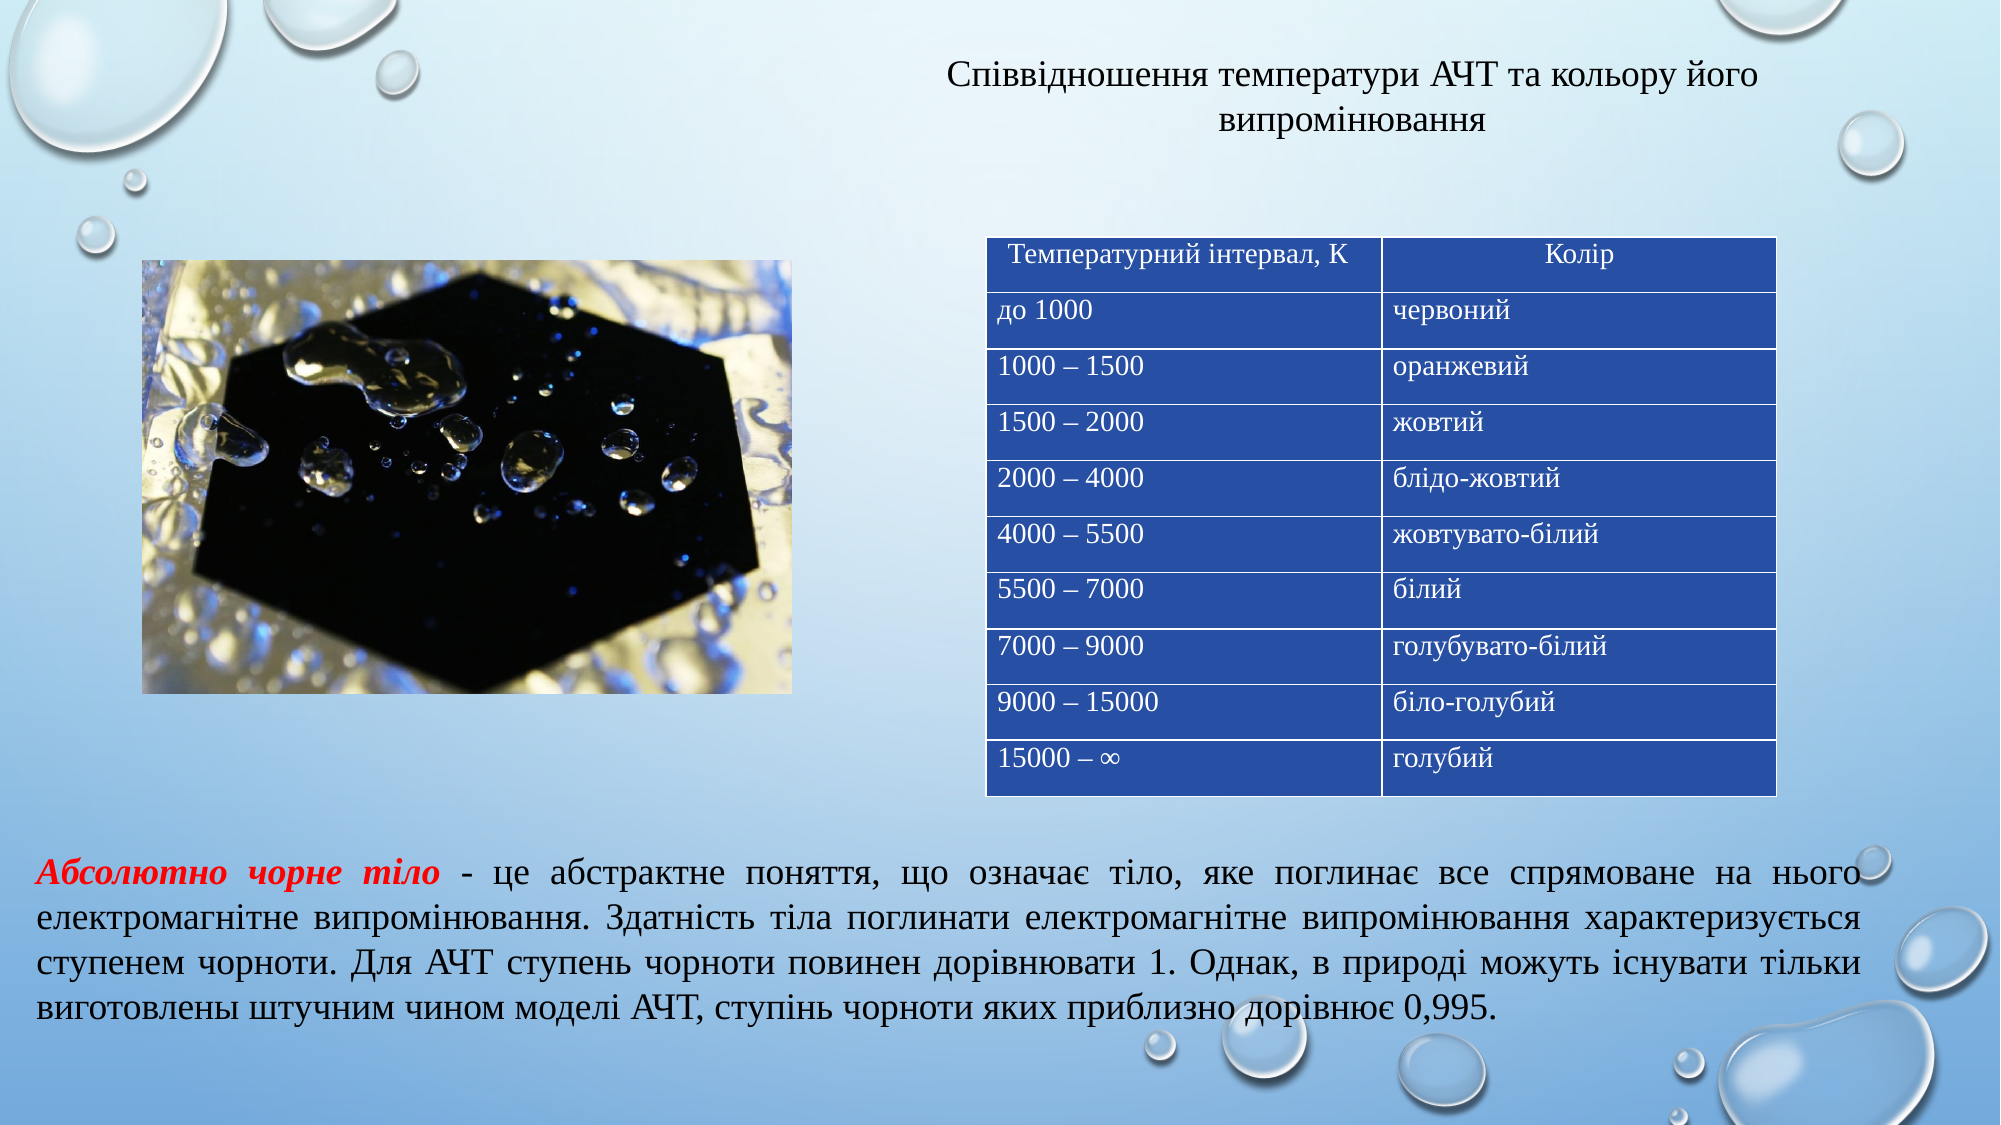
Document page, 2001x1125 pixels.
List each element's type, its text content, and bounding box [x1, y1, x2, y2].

table_cell голубувато-білий [1383, 630, 1776, 684]
table_cell 7000 – 9000 [987, 630, 1381, 684]
table_cell 1500 – 2000 [987, 405, 1381, 460]
table_header Колір [1383, 238, 1776, 292]
table_cell голубий [1383, 741, 1776, 796]
table_cell жовтий [1383, 405, 1776, 460]
text_box Абсолютно чорне тіло - це абстрактне поняття, що означає тіло, яке поглинає все спрямоване на нього електромагнітне випромінювання. Здатність тіла поглинати електромагнітне випромінювання характеризується ступенем чорноти. Для АЧТ ступень чорноти повинен дорівнювати 1. Однак, в природі можуть існувати тільки виготовлены штучним чином моделі АЧТ, ступінь чорноти яких приблизно дорівнює 0,995. [21, 839, 1878, 1035]
table_cell біло-голубий [1383, 685, 1776, 739]
table_cell 9000 – 15000 [987, 685, 1381, 739]
table_cell 2000 – 4000 [987, 461, 1381, 516]
table_cell червоний [1383, 293, 1776, 348]
table_cell оранжевий [1383, 350, 1776, 404]
text_box Співвідношення температури АЧТ та кольору його випромінювання [883, 41, 1816, 146]
table_cell 1000 – 1500 [987, 350, 1381, 404]
table_cell жовтувато-білий [1383, 517, 1776, 572]
table_cell до 1000 [987, 293, 1381, 348]
table_cell 15000 – ∞ [987, 741, 1381, 796]
table_cell блідо-жовтий [1383, 461, 1776, 516]
table_cell 5500 – 7000 [987, 573, 1381, 628]
table_cell білий [1383, 573, 1776, 628]
table_header Температурний інтервал, К [987, 238, 1381, 292]
table_cell 4000 – 5500 [987, 517, 1381, 572]
picture [0, 0, 2000, 1125]
